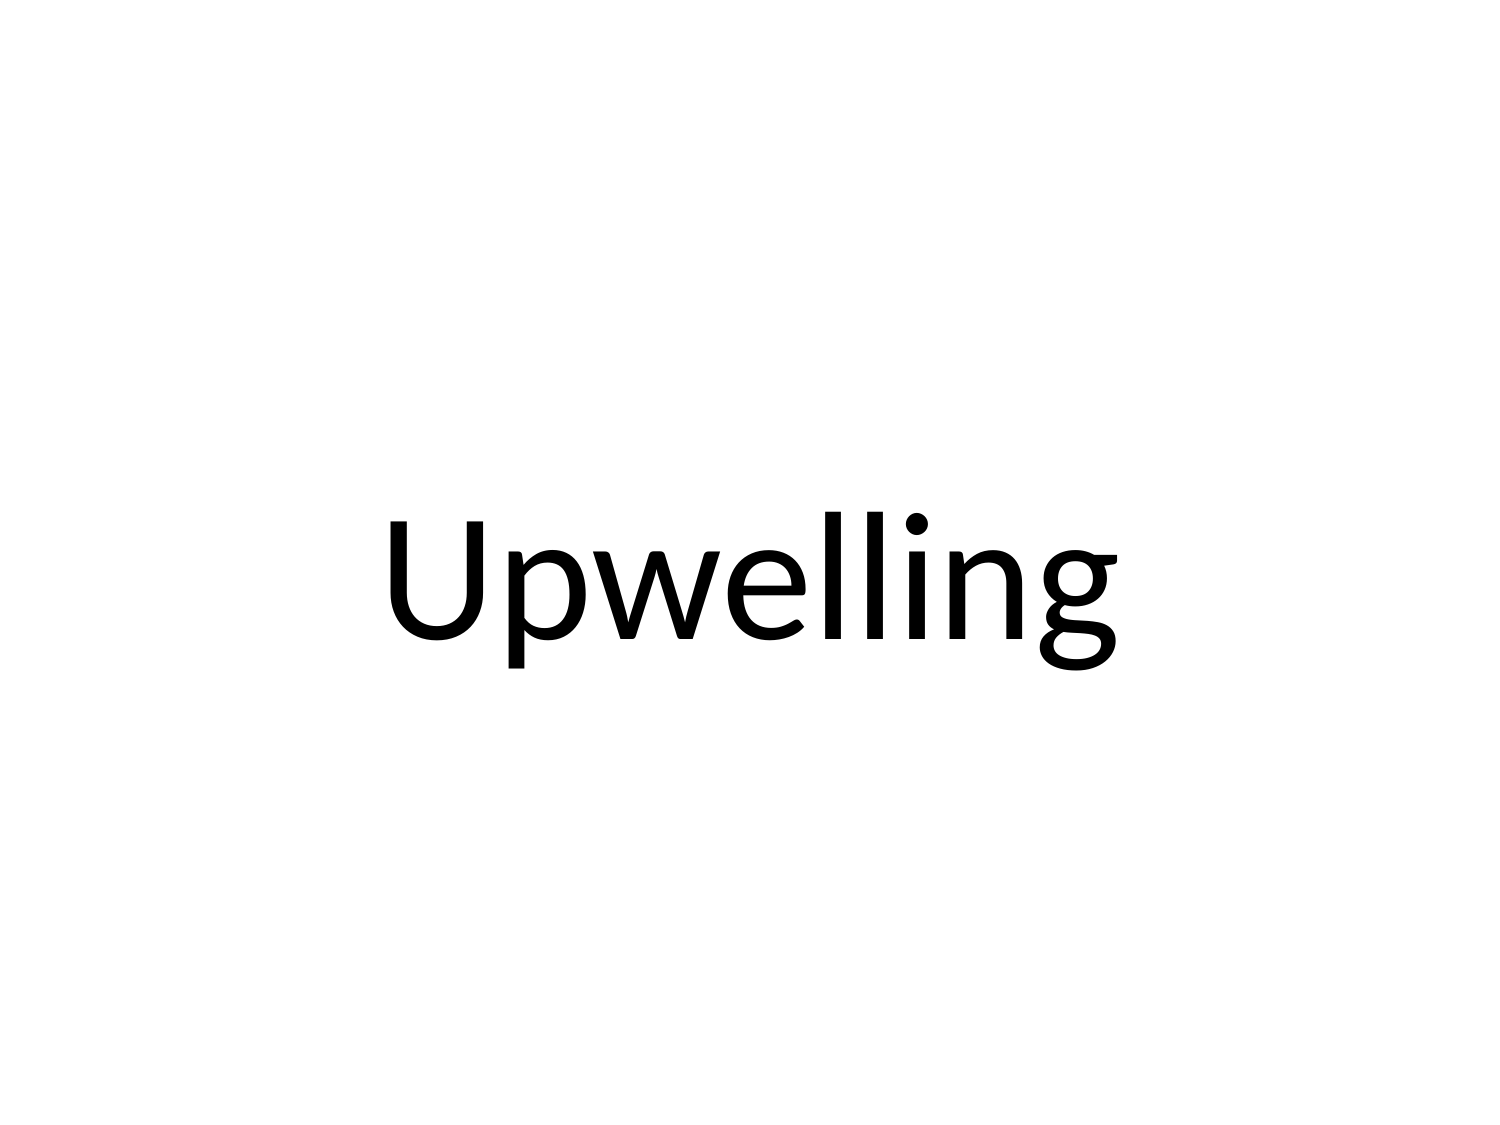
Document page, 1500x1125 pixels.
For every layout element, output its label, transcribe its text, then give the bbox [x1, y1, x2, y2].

title Upwelling [75, 45, 1425, 1088]
